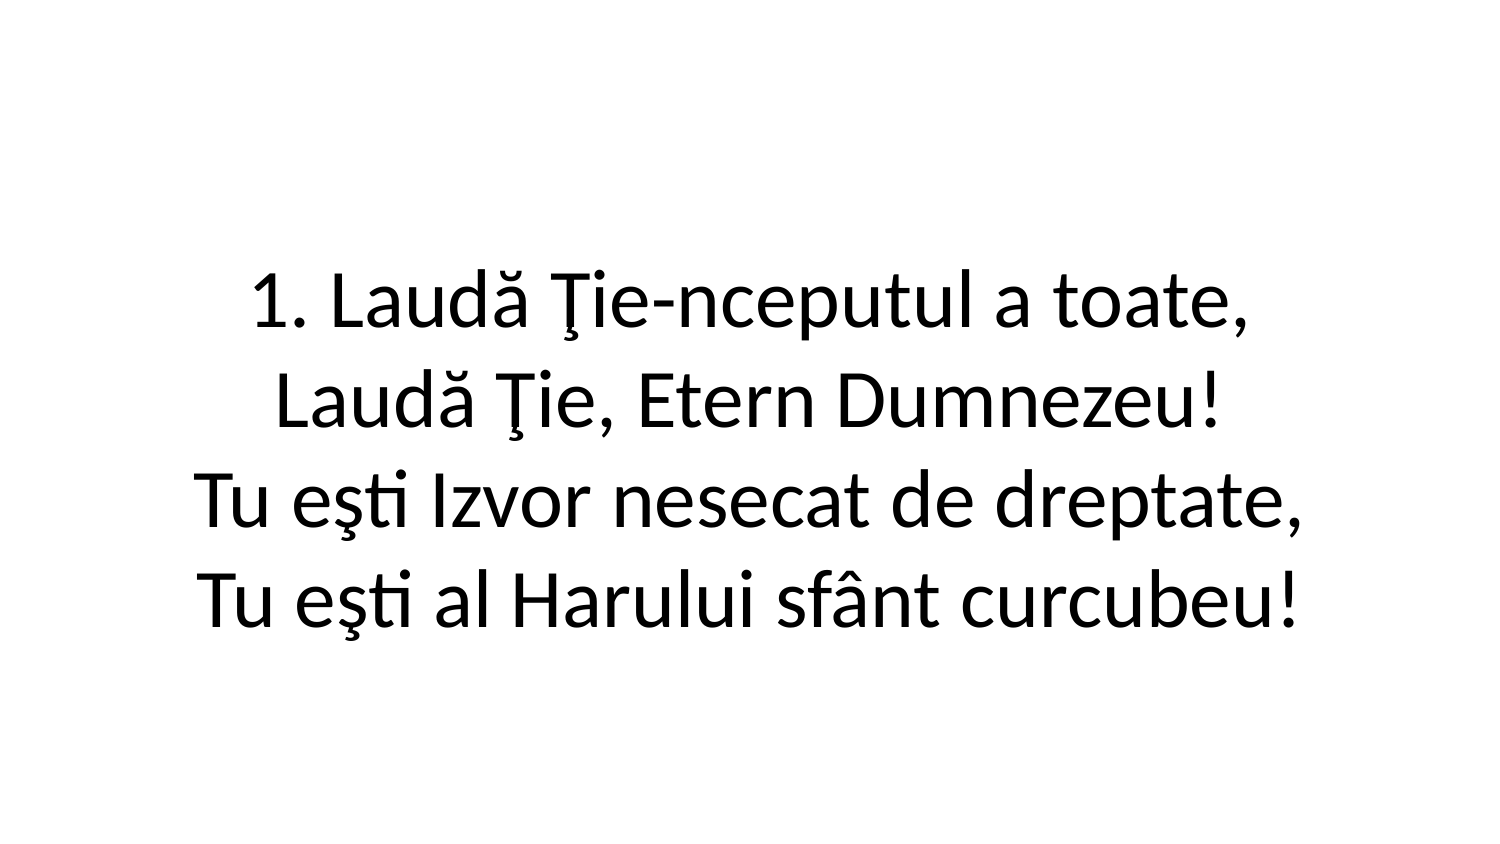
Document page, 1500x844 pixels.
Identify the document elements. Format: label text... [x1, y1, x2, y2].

text_box 1. Laudă Ţie-nceputul a toate, Laudă Ţie, Etern Dumnezeu! Tu eşti Izvor nesecat de dreptate, Tu eşti al Harului sfânt curcubeu! [178, 192, 1322, 652]
